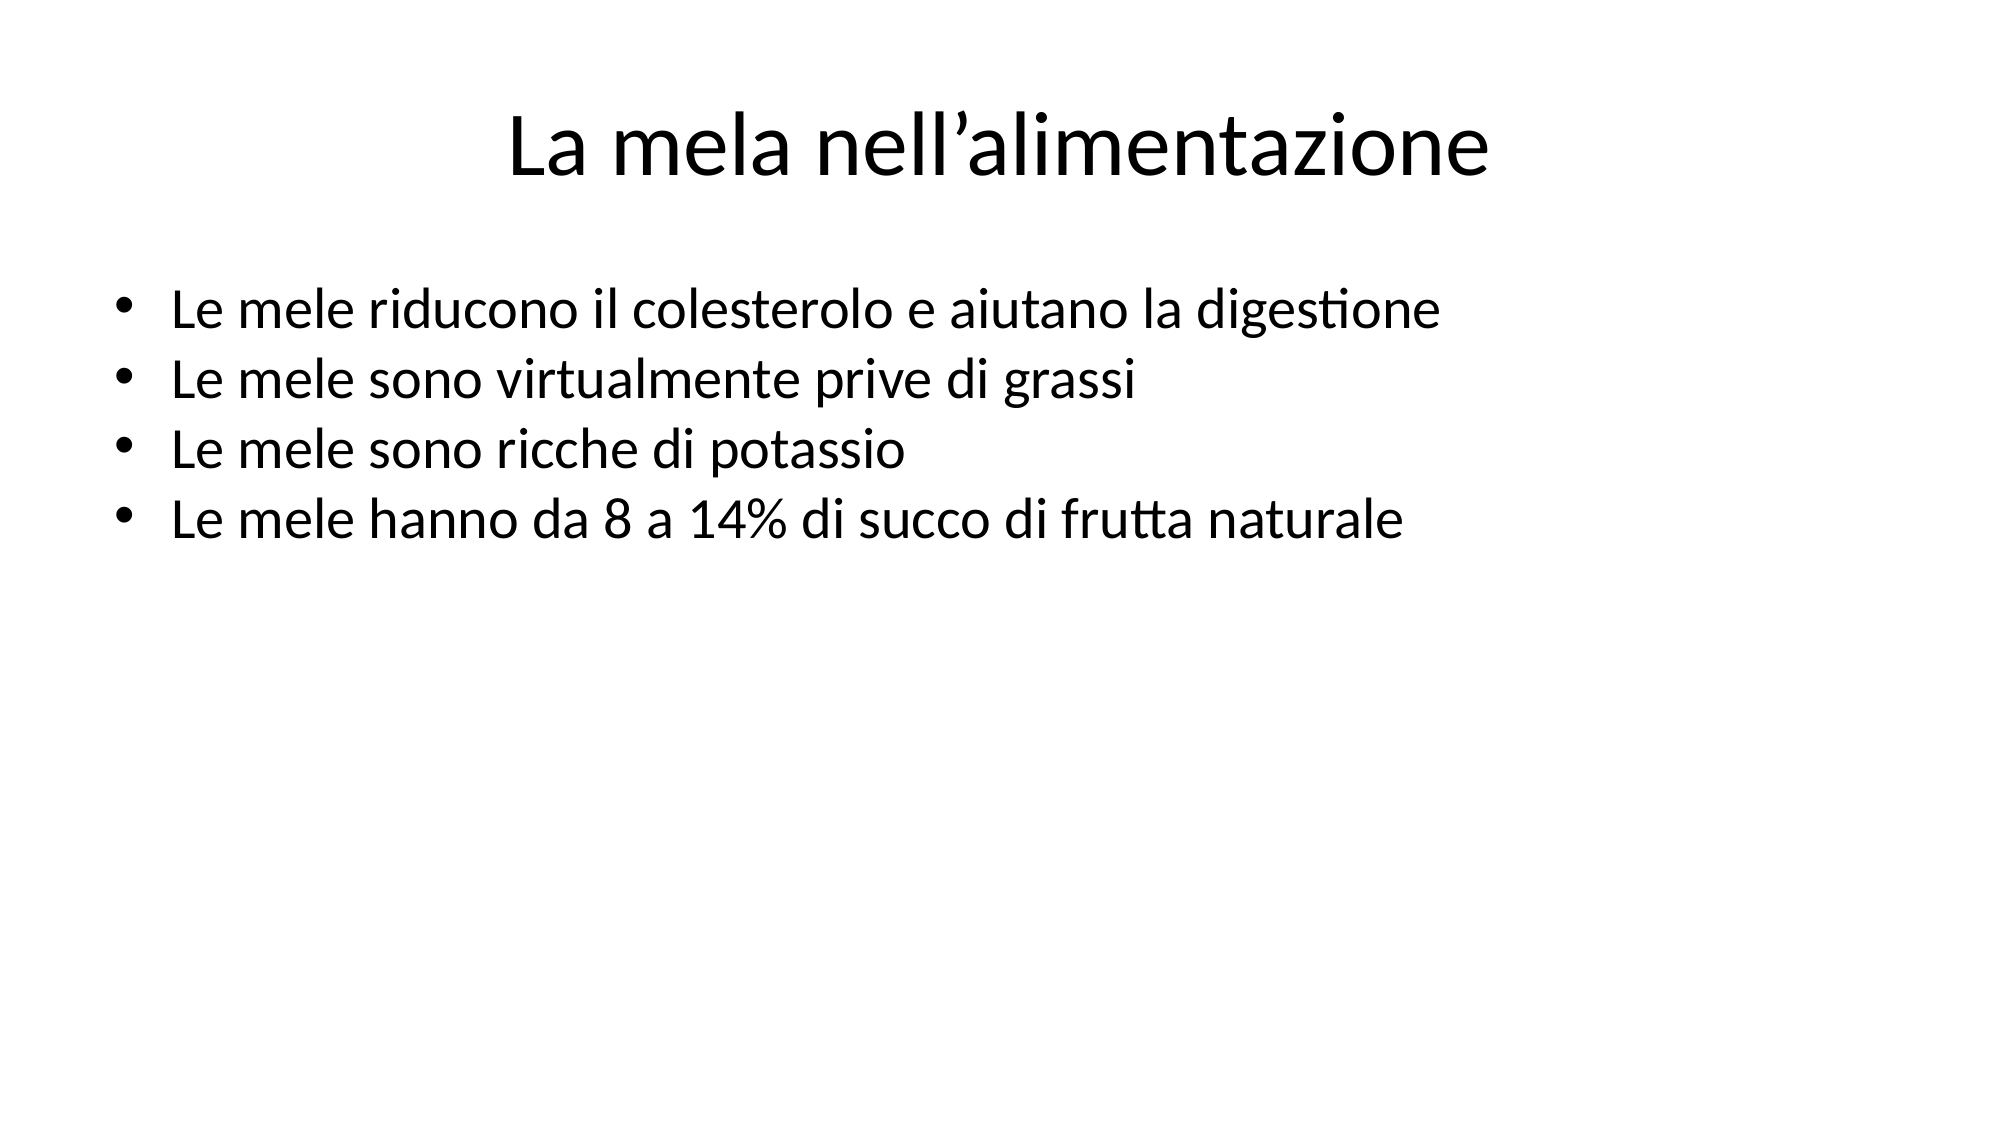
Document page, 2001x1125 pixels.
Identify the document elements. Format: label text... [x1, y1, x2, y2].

list Le mele riducono il colesterolo e aiutano la digestione Le mele sono virtualmente prive di grassi Le mele sono ricche di potassio Le mele hanno da 8 a 14% di succo di frutta naturale [99, 262, 1900, 1005]
title La mela nell’alimentazione [99, 45, 1900, 233]
